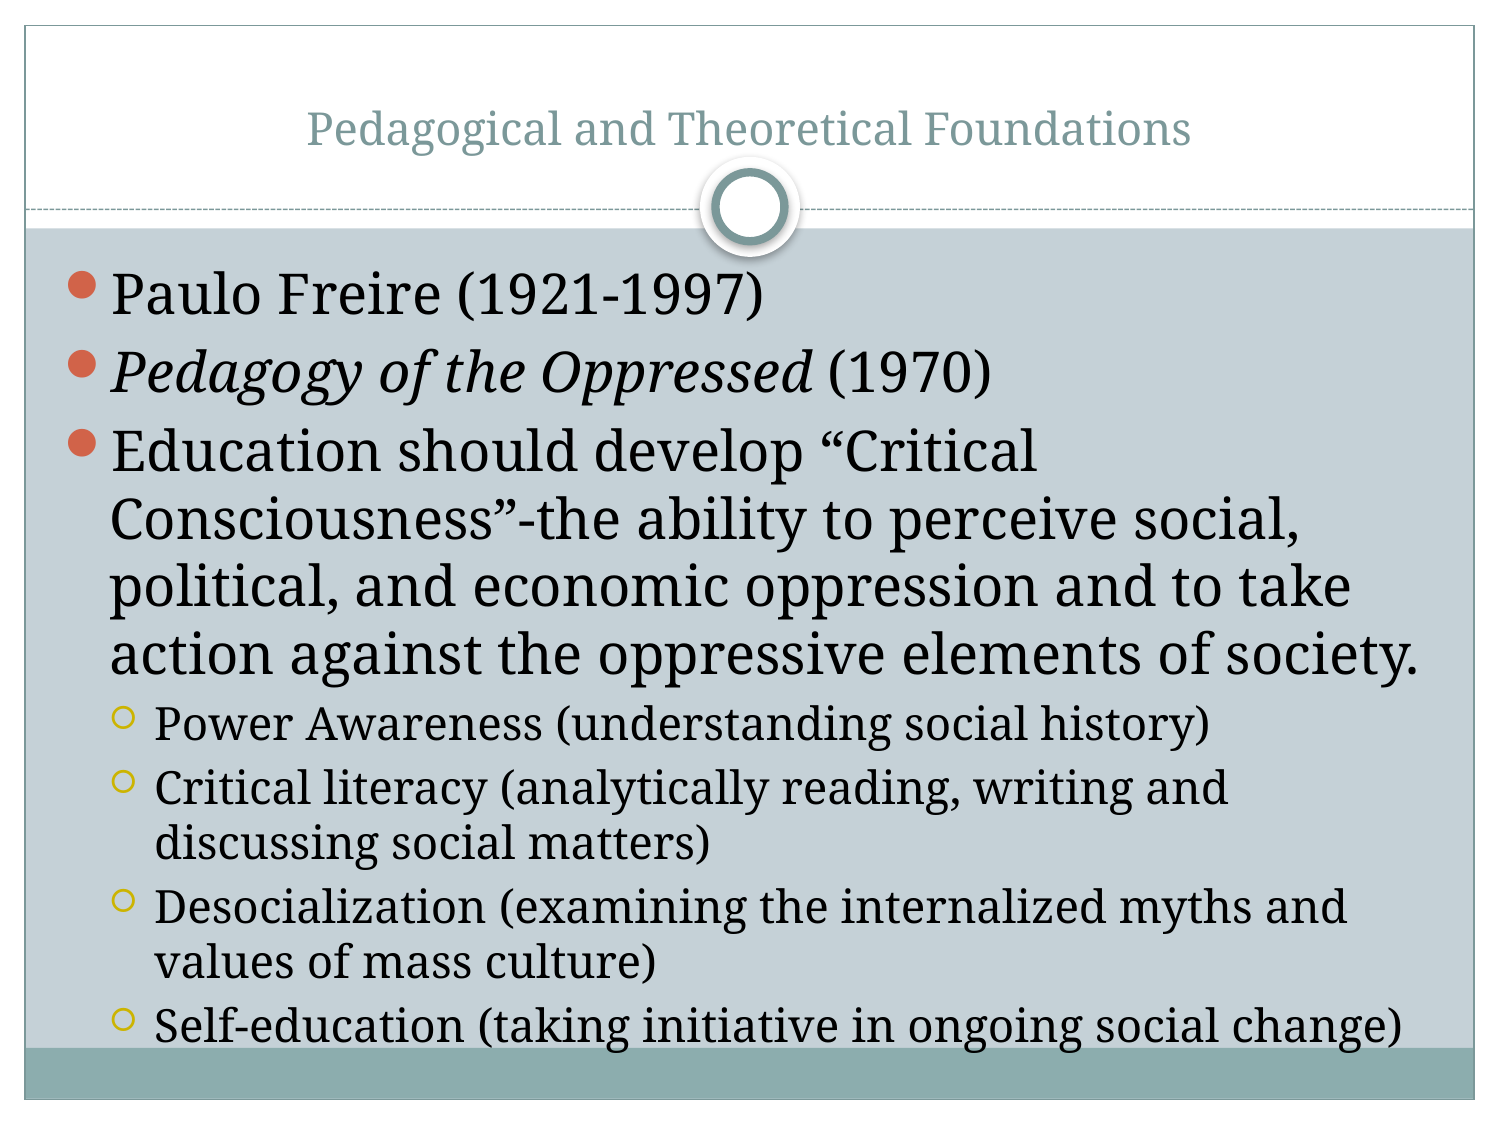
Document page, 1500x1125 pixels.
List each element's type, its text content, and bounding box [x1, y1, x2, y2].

list Paulo Freire (1921-1997) Pedagogy of the Oppressed (1970) Education should develop “Critical Consciousness”-the ability to perceive social, political, and economic oppression and to take action against the oppressive elements of society. Power Awareness (understanding social history) Critical literacy (analytically reading, writing and discussing social matters) Desocialization (examining the internalized myths and values of mass culture) Self-education (taking initiative in ongoing social change) [49, 250, 1445, 1063]
title Pedagogical and Theoretical Foundations [49, 37, 1450, 162]
